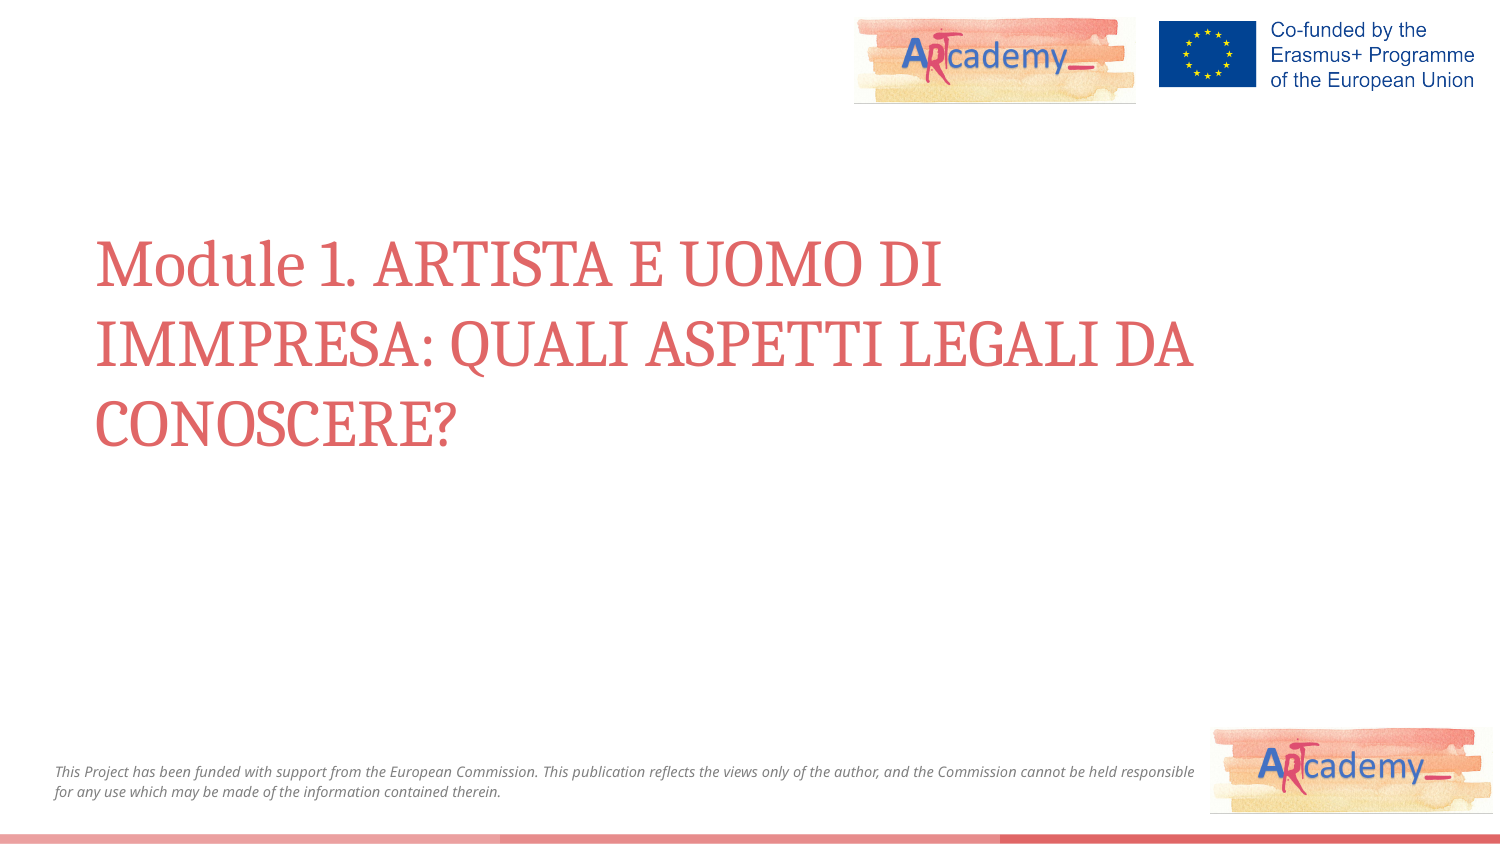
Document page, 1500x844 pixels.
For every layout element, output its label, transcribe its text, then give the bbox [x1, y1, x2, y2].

picture [1158, 21, 1474, 91]
picture [1210, 709, 1493, 844]
picture [854, 0, 1137, 134]
title Module 1. ARTISTA E UOMO DI IMMPRESA: QUALI ASPETTI LEGALI DA CONOSCERE? [80, 204, 1269, 465]
text_box This Project has been funded with support from the European Commission. This publication reflects the views only of the author, and the Commission cannot be held responsible for any use which may be made of the information contained therein. [39, 754, 1205, 799]
